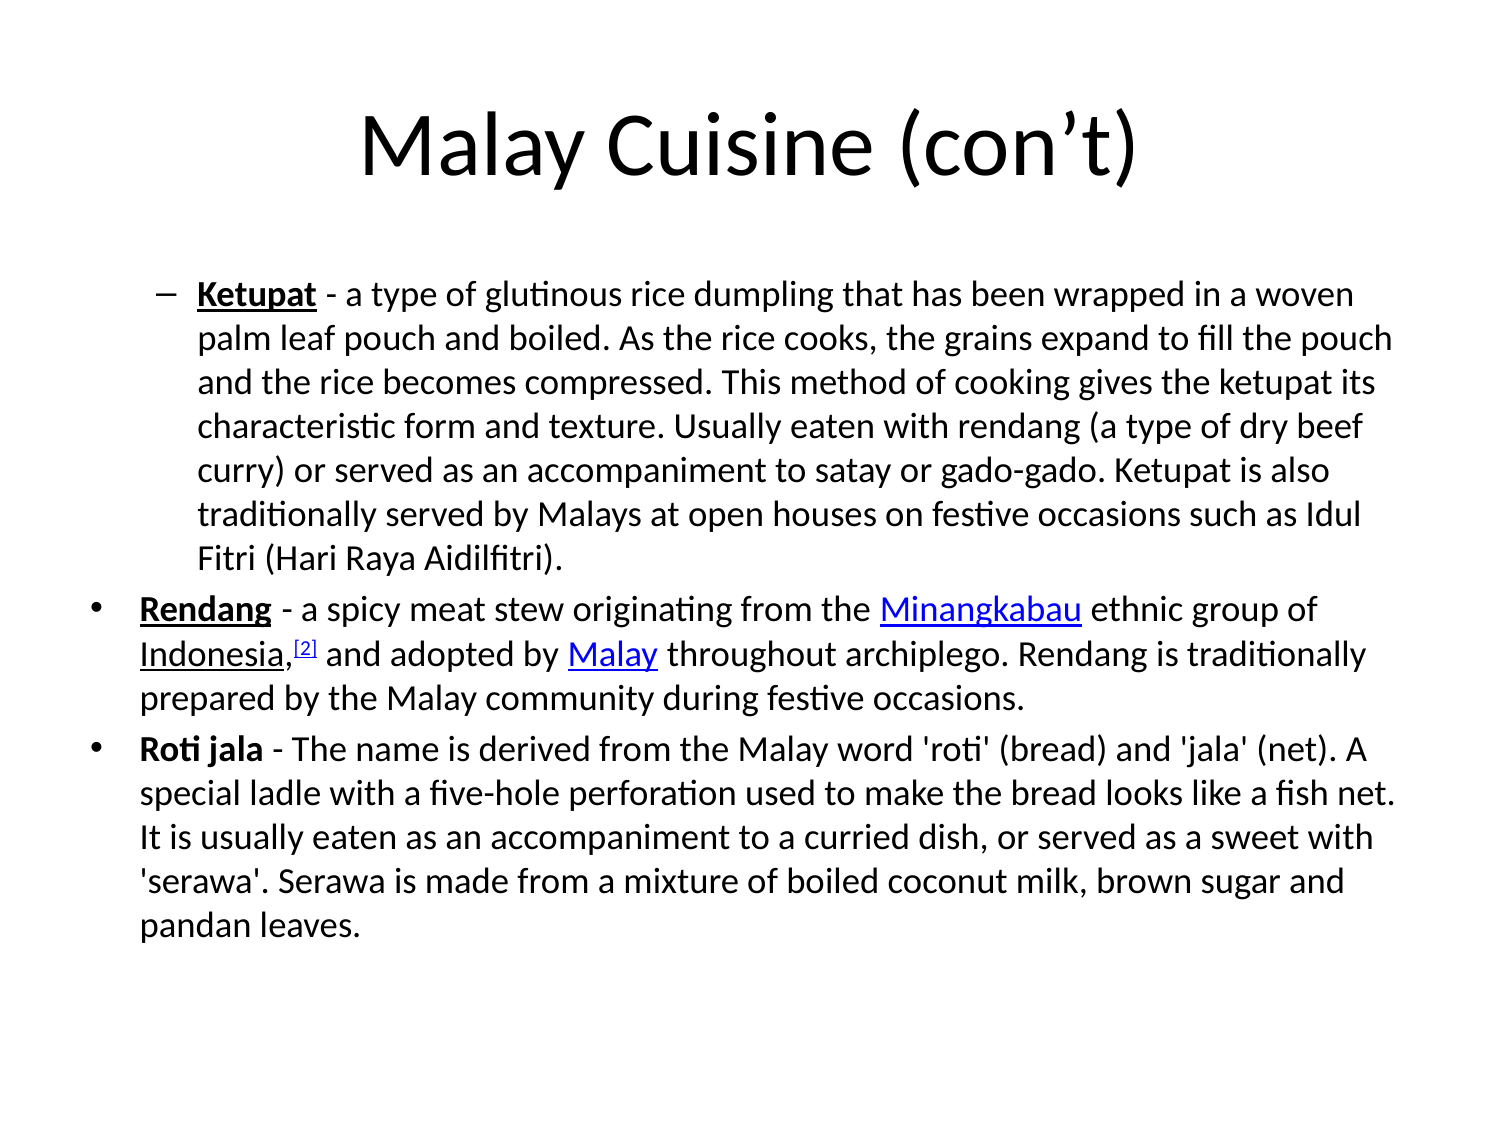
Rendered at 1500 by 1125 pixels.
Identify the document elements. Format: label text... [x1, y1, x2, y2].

list Ketupat - a type of glutinous rice dumpling that has been wrapped in a woven palm leaf pouch and boiled. As the rice cooks, the grains expand to fill the pouch and the rice becomes compressed. This method of cooking gives the ketupat its characteristic form and texture. Usually eaten with rendang (a type of dry beef curry) or served as an accompaniment to satay or gado-gado. Ketupat is also traditionally served by Malays at open houses on festive occasions such as Idul Fitri (Hari Raya Aidilfitri). Rendang - a spicy meat stew originating from the Minangkabau ethnic group of Indonesia,[2] and adopted by Malay throughout archiplego. Rendang is traditionally prepared by the Malay community during festive occasions. Roti jala - The name is derived from the Malay word 'roti' (bread) and 'jala' (net). A special ladle with a five-hole perforation used to make the bread looks like a fish net. It is usually eaten as an accompaniment to a curried dish, or served as a sweet with 'serawa'. Serawa is made from a mixture of boiled coconut milk, brown sugar and pandan leaves. [75, 262, 1425, 1005]
title Malay Cuisine (con’t) [75, 45, 1425, 233]
